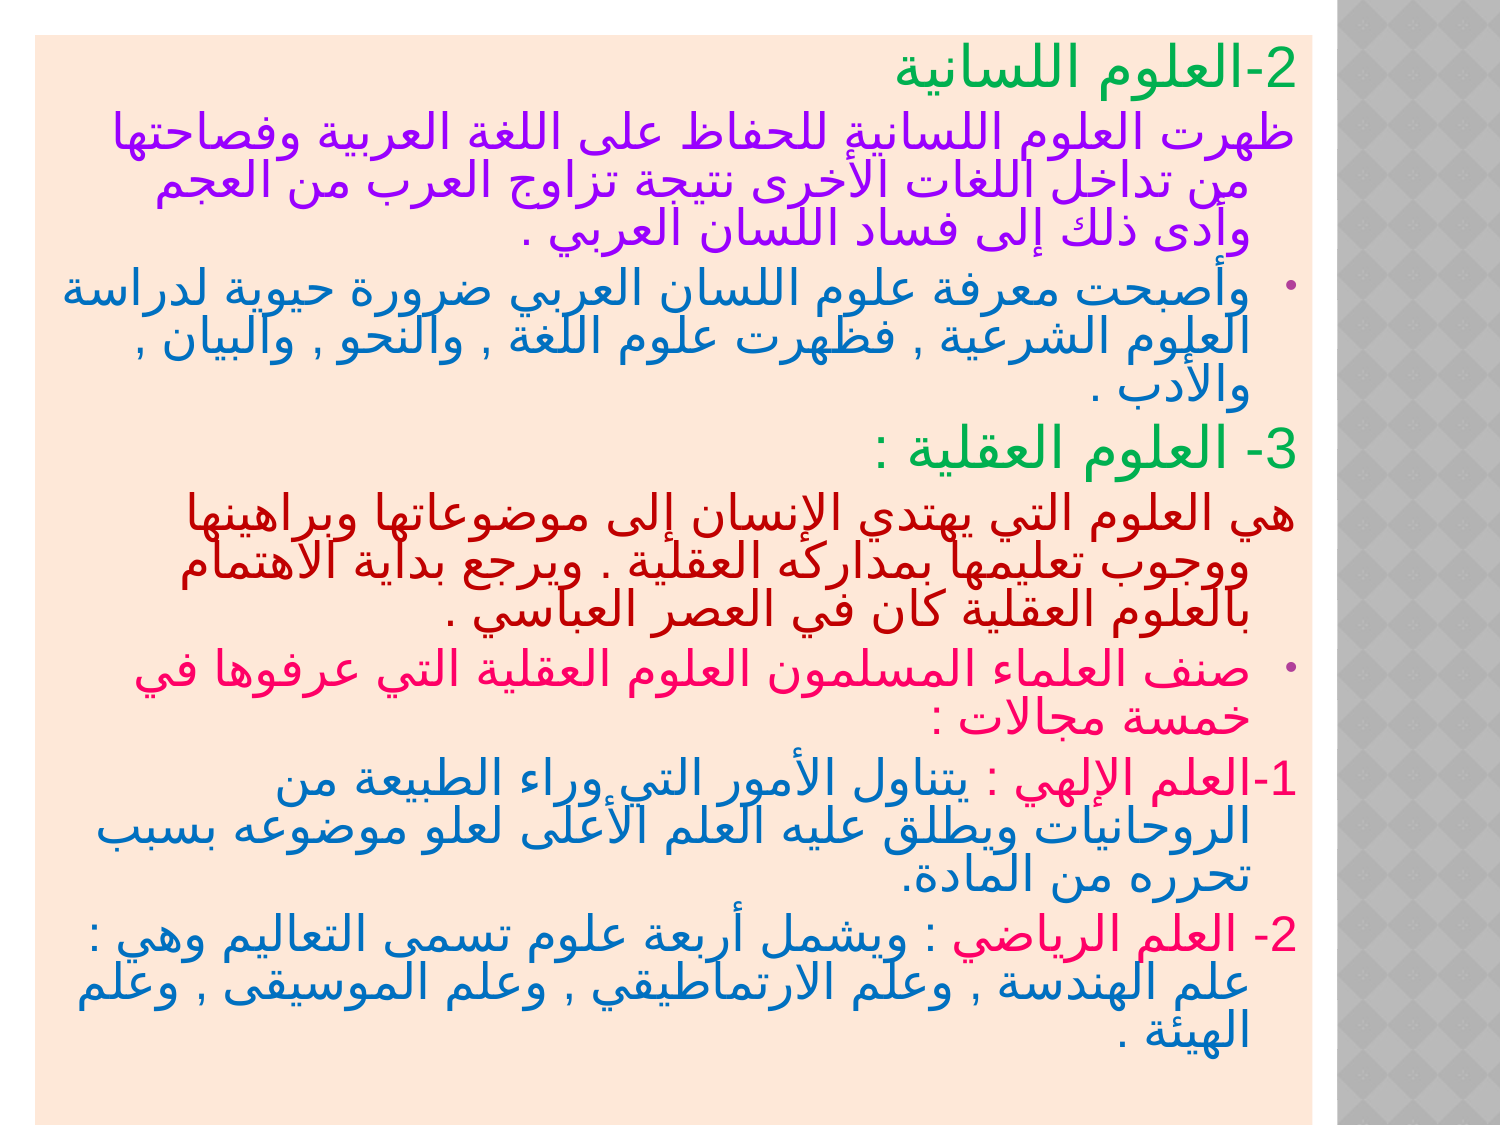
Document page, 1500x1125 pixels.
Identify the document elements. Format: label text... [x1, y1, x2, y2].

list 2-العلوم اللسانية ظهرت العلوم اللسانية للحفاظ على اللغة العربية وفصاحتها من تداخل اللغات الأخرى نتيجة تزاوج العرب من العجم وأدى ذلك إلى فساد اللسان العربي . وأصبحت معرفة علوم اللسان العربي ضرورة حيوية لدراسة العلوم الشرعية , فظهرت علوم اللغة , والنحو , والبيان , والأدب . 3- العلوم العقلية : هي العلوم التي يهتدي الإنسان إلى موضوعاتها وبراهينها ووجوب تعليمها بمداركه العقلية . ويرجع بداية الاهتمام بالعلوم العقلية كان في العصر العباسي . صنف العلماء المسلمون العلوم العقلية التي عرفوها في خمسة مجالات : 1-العلم الإلهي : يتناول الأمور التي وراء الطبيعة من الروحانيات ويطلق عليه العلم الأعلى لعلو موضوعه بسبب تحرره من المادة. 2- العلم الرياضي : ويشمل أربعة علوم تسمى التعاليم وهي : علم الهندسة , وعلم الارتماطيقي , وعلم الموسيقى , وعلم الهيئة . [34, 34, 1313, 1125]
